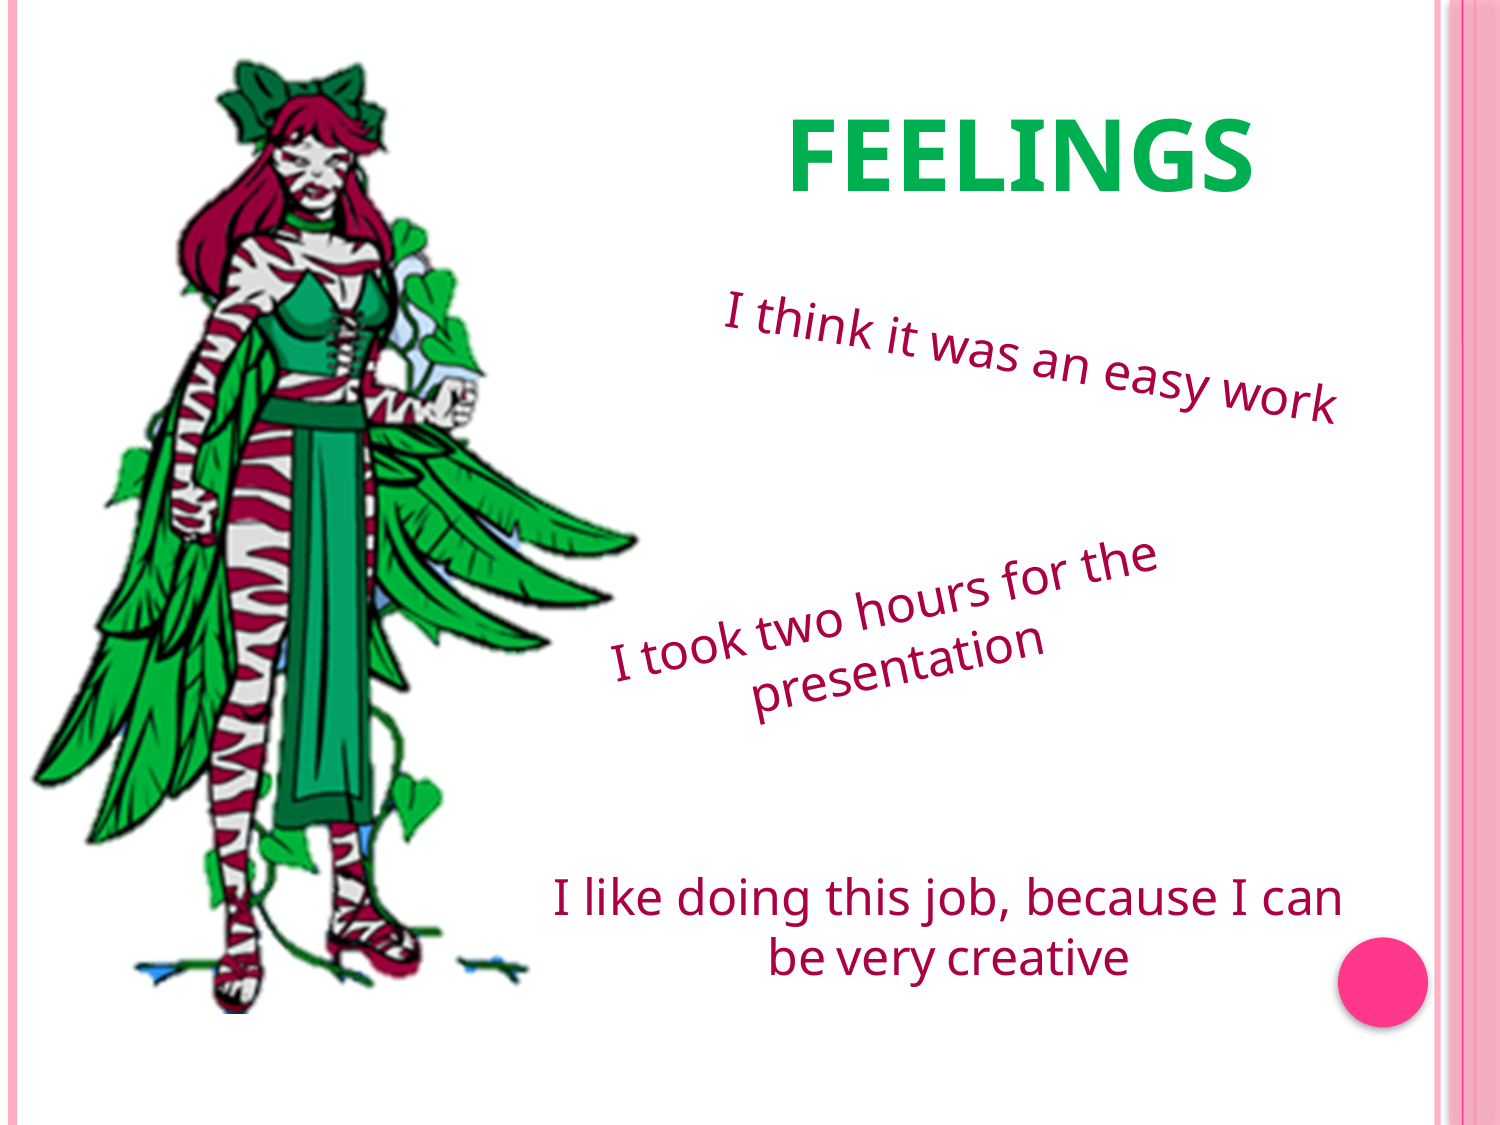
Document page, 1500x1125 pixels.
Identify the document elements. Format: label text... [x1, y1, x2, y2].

list I think it was an easy work [744, 271, 1385, 474]
text_box I took two hours for the presentation [744, 503, 1217, 735]
title FEELINGS [657, 30, 1384, 219]
picture [5, 45, 740, 1014]
text_box I like doing this job, because I can be very creative [744, 857, 1374, 993]
